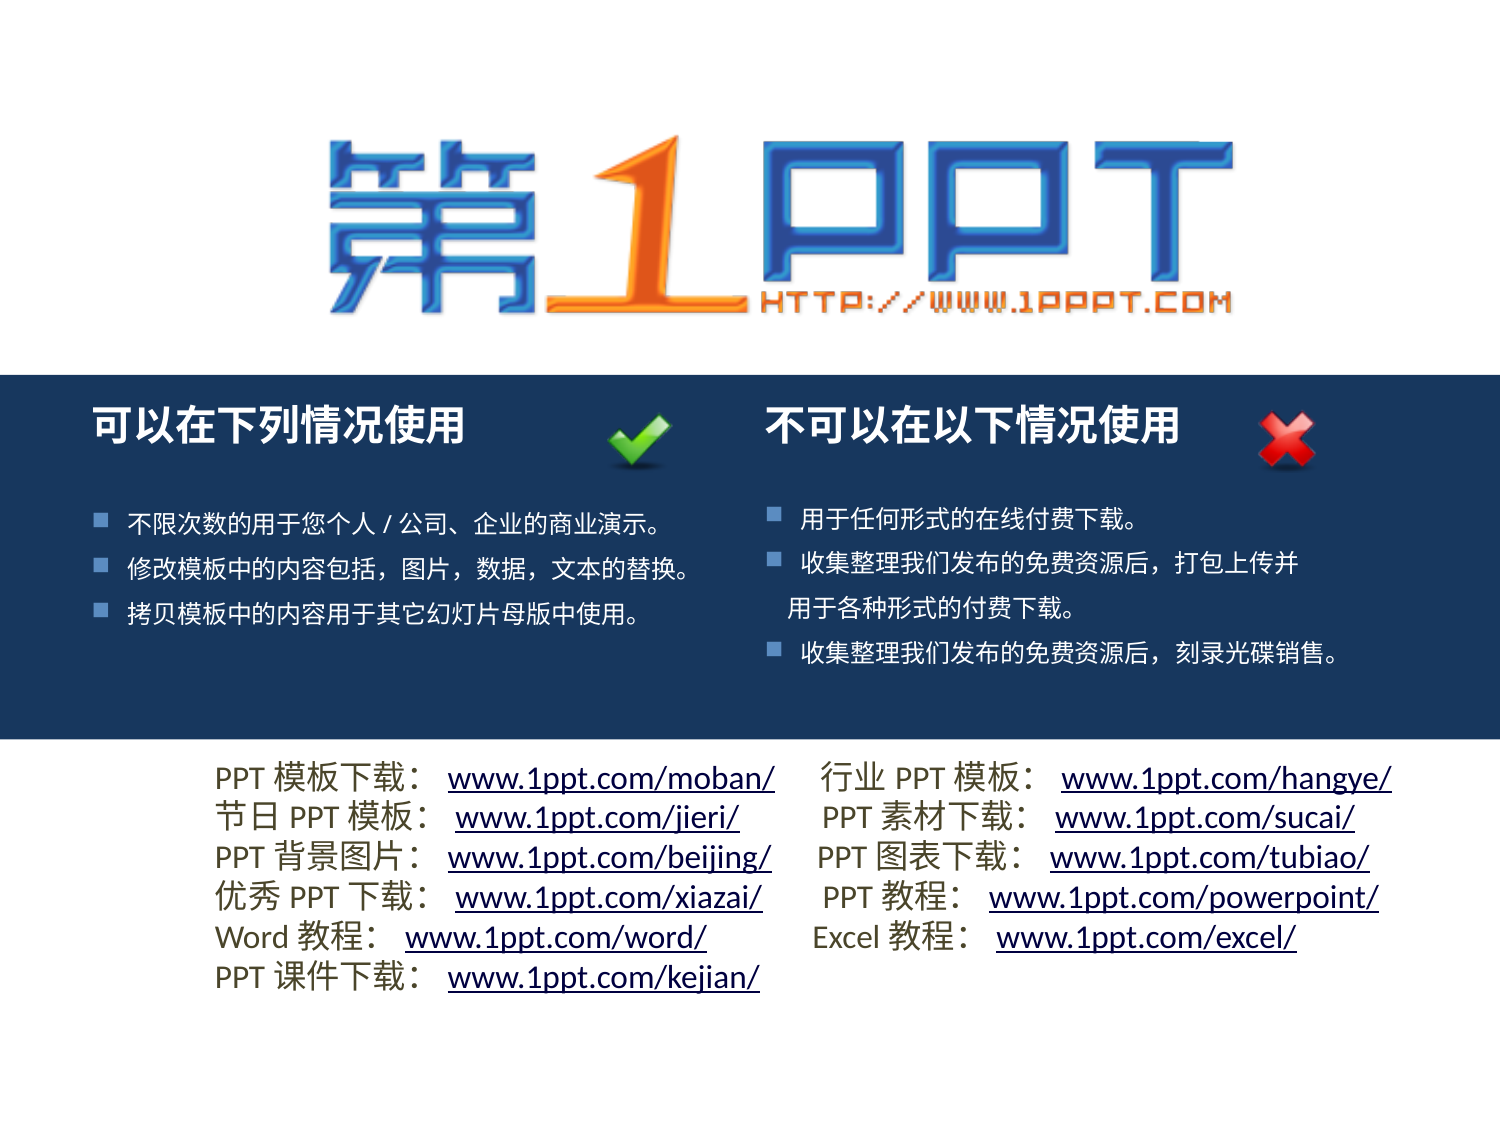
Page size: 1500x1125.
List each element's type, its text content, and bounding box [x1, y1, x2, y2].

text_box 不可以在以下情况使用 用于任何形式的在线付费下载。 收集整理我们发布的免费资源后，打包上传并 用于各种形式的付费下载。 收集整理我们发布的免费资源后，刻录光碟销售。 [750, 391, 1424, 716]
text_box PPT模板下载：www.1ppt.com/moban/ 行业PPT模板：www.1ppt.com/hangye/ 节日PPT模板：www.1ppt.com/jieri/ PPT素材下载：www.1ppt.com/sucai/ PPT背景图片：www.1ppt.com/beijing/ PPT图表下载：www.1ppt.com/tubiao/ 优秀PPT下载：www.1ppt.com/xiazai/ PPT教程：www.1ppt.com/powerpoint/ Word教程：www.1ppt.com/word/ Excel教程：www.1ppt.com/excel/ PPT课件下载：www.1ppt.com/kejian/ [198, 740, 1500, 1096]
picture [607, 407, 673, 473]
text_box [0, 374, 1500, 740]
text_box 可以在下列情况使用 不限次数的用于您个人/公司、企业的商业演示。 修改模板中的内容包括，图片，数据，文本的替换。 拷贝模板中的内容用于其它幻灯片母版中使用。 [76, 391, 750, 716]
picture [1253, 407, 1319, 473]
picture [307, 117, 1259, 339]
